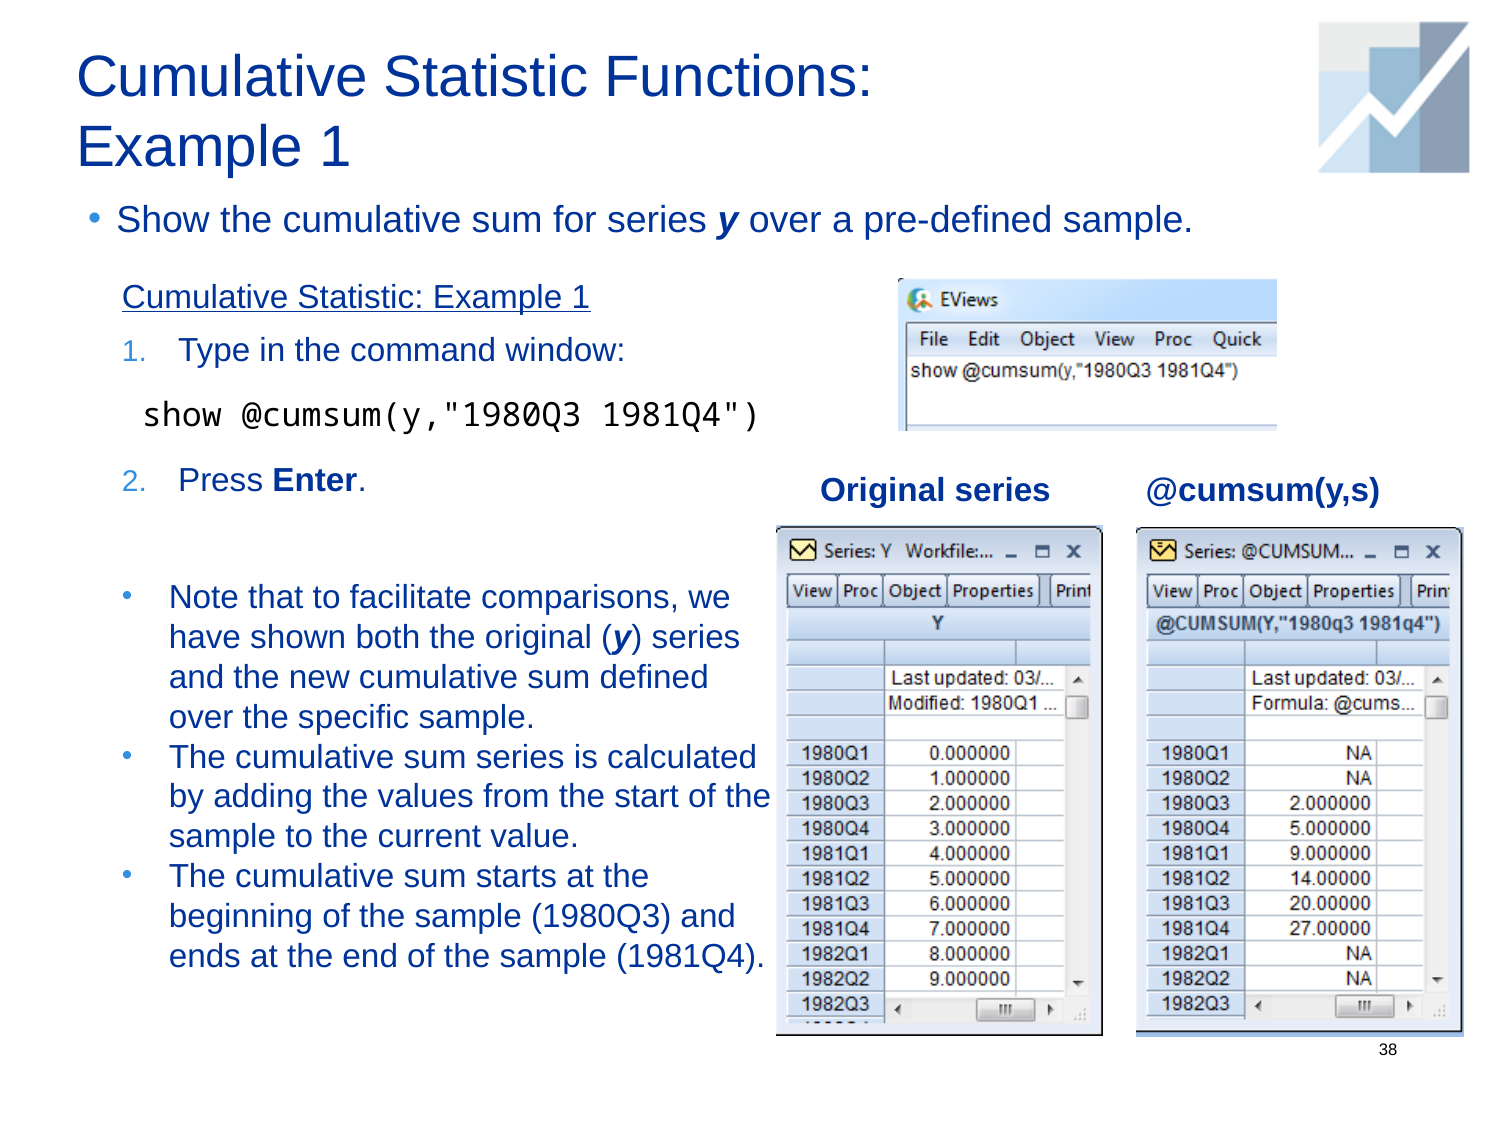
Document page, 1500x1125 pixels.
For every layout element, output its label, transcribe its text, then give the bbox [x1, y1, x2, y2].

list Show the cumulative sum for series y over a pre-defined sample. [73, 187, 1407, 308]
picture [1300, 11, 1479, 181]
slide_number 38 [1262, 1044, 1413, 1067]
picture [1136, 527, 1464, 1037]
text_box Original series @cumsum(y,s) [805, 456, 1415, 513]
picture [897, 278, 1277, 431]
text_box Cumulative Statistic: Example 1 Type in the command window: show @cumsum(y,"1980Q3 1981Q4") Press Enter. Note that to facilitate comparisons, we have shown both the original (y) series and the new cumulative sum defined over the specific sample. The cumulative sum series is calculated by adding the values from the start of the sample to the current value. The cumulative sum starts at the beginning of the sample (1980Q3) and ends at the end of the sample (1981Q4). [107, 267, 793, 1037]
picture [775, 525, 1103, 1036]
title Cumulative Statistic Functions: Example 1 [60, 0, 1295, 186]
